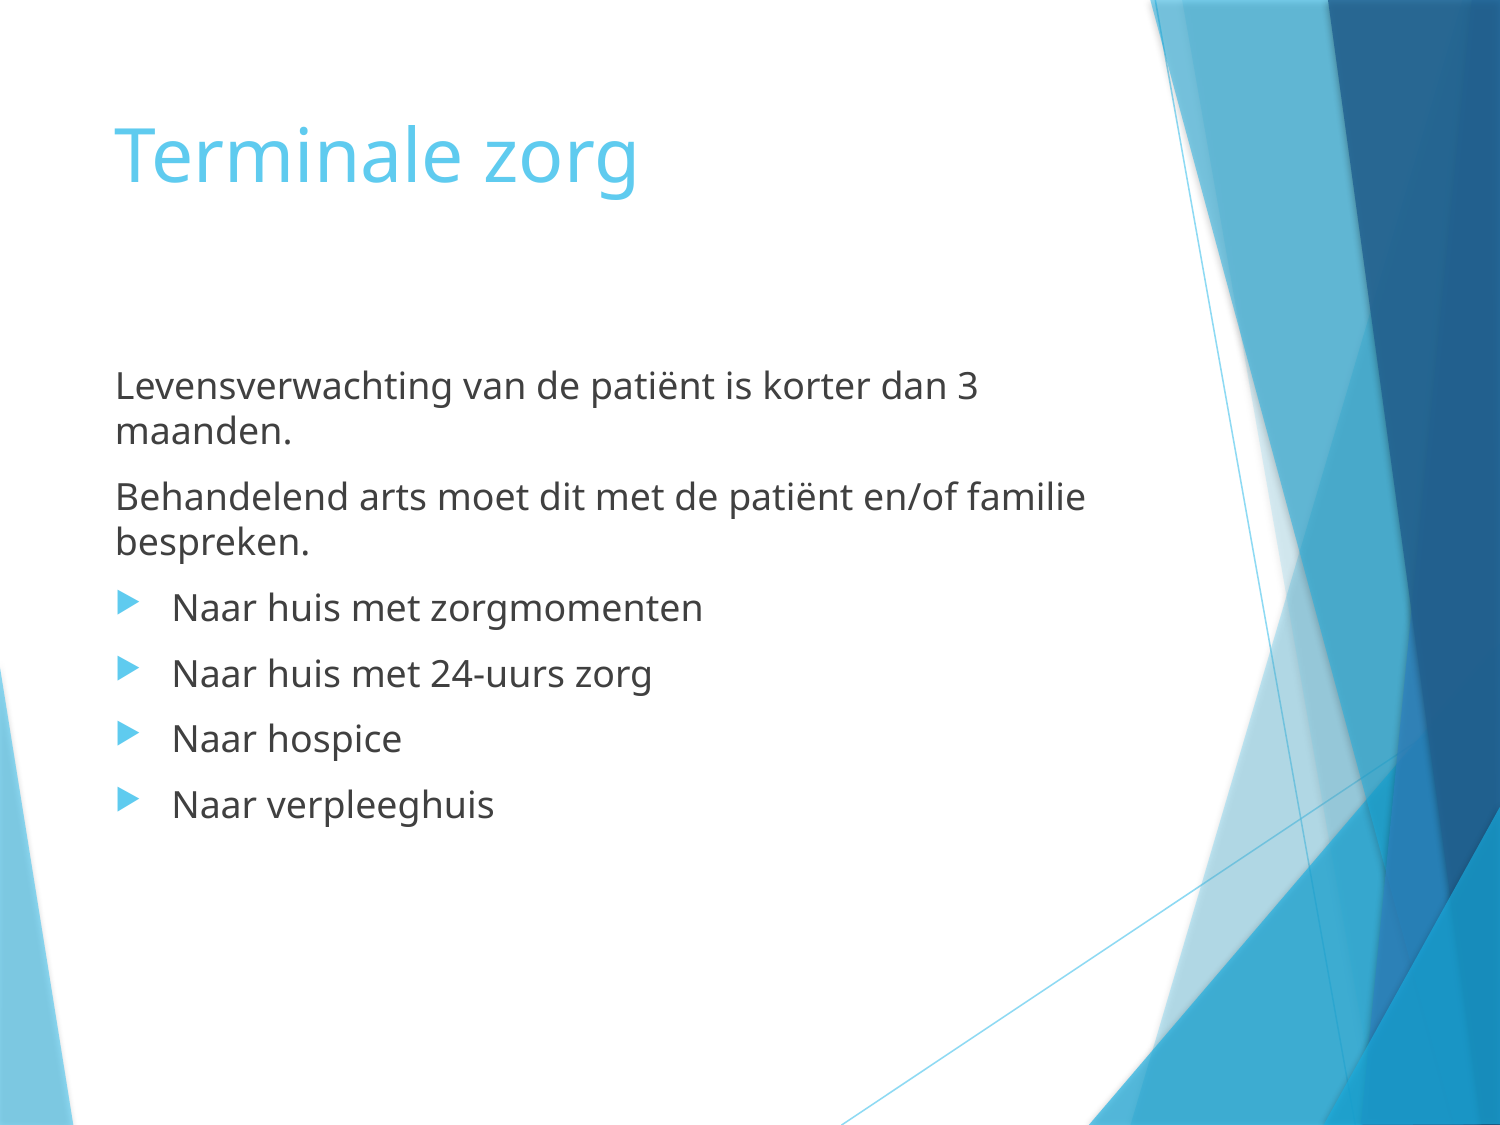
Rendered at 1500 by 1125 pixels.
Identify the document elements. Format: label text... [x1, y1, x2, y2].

title Terminale zorg [99, 99, 1142, 317]
list Levensverwachting van de patiënt is korter dan 3 maanden. Behandelend arts moet dit met de patiënt en/of familie bespreken. Naar huis met zorgmomenten Naar huis met 24-uurs zorg Naar hospice Naar verpleeghuis [99, 354, 1142, 992]
